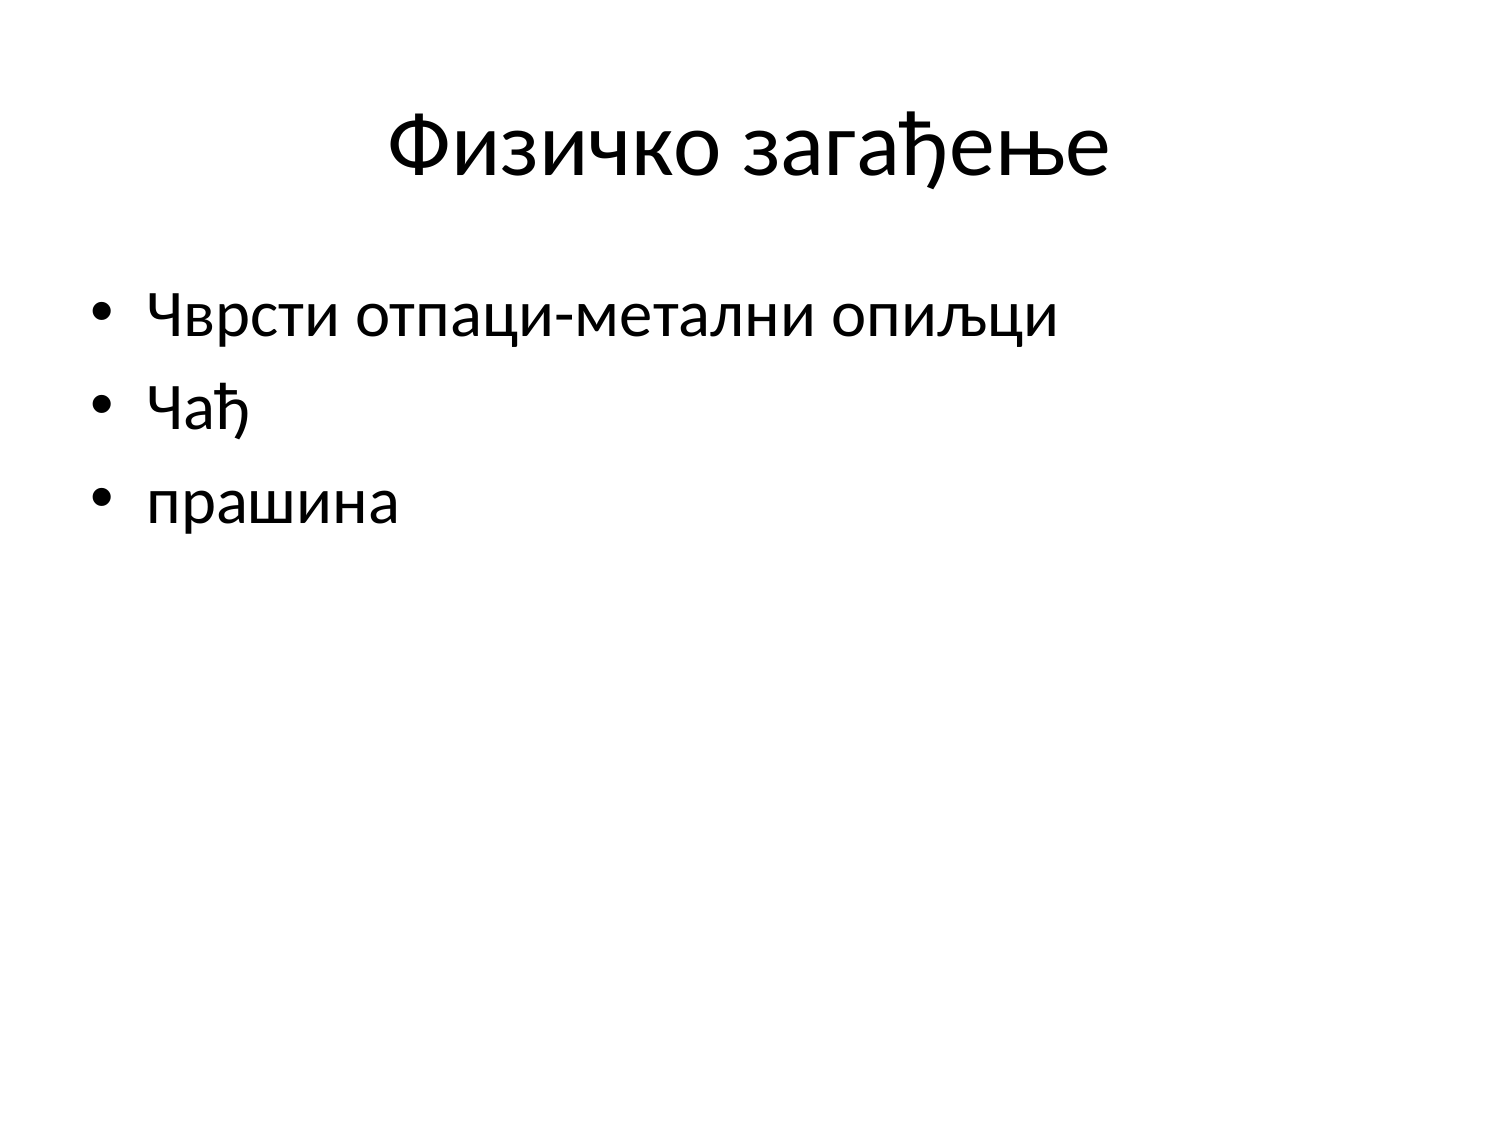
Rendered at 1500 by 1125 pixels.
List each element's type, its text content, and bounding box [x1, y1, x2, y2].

list Чврсти отпаци-метални опиљци Чађ прашина [75, 262, 1425, 1005]
title Физичко загађење [75, 45, 1425, 233]
